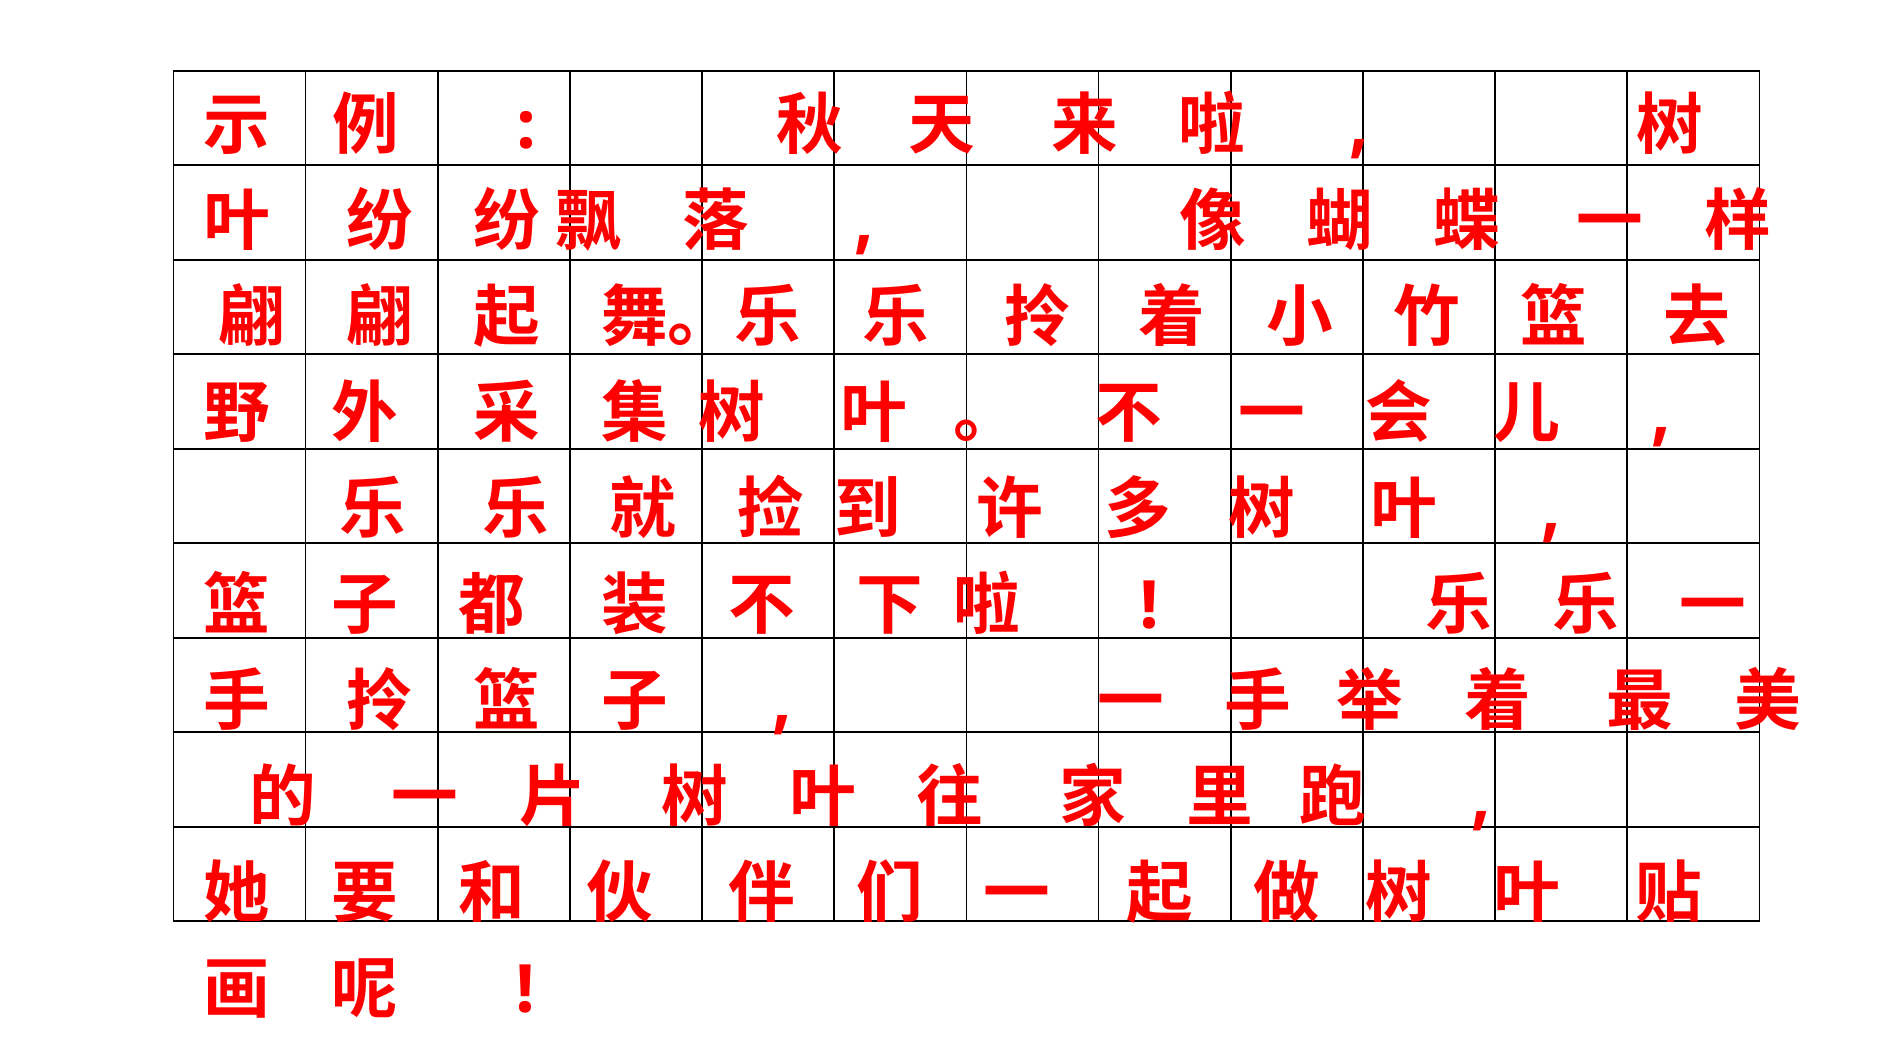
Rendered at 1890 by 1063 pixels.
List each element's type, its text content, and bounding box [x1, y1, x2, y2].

text_box 示 例 : 秋 天 来 啦 , 树 叶 纷 纷 飘 落 , 像 蝴 蝶 一 样 翩 翩 起 舞。乐 乐 拎 着 小 竹 篮 去 野 外 采 集 树 叶 。 不 一 会 儿 , 乐 乐 就 捡 到 许 多 树 叶 , 篮 子 都 装 不 下 啦 ! 乐 乐 一 手 拎 篮 子 , 一 手 举 着 最 美 的 一 片 树 叶 往 家 里 跑 , 她 要 和 伙 伴 们 一 起 做 树 叶 贴 画 呢 ! [188, 58, 1819, 1033]
table_cell [174, 639, 188, 731]
table_cell [174, 166, 188, 259]
table_cell [174, 355, 188, 448]
table_cell [174, 261, 188, 353]
table_cell [174, 450, 188, 542]
table_cell [174, 544, 188, 637]
table_cell [174, 828, 188, 920]
table_header [174, 72, 188, 164]
table_cell [174, 733, 188, 826]
